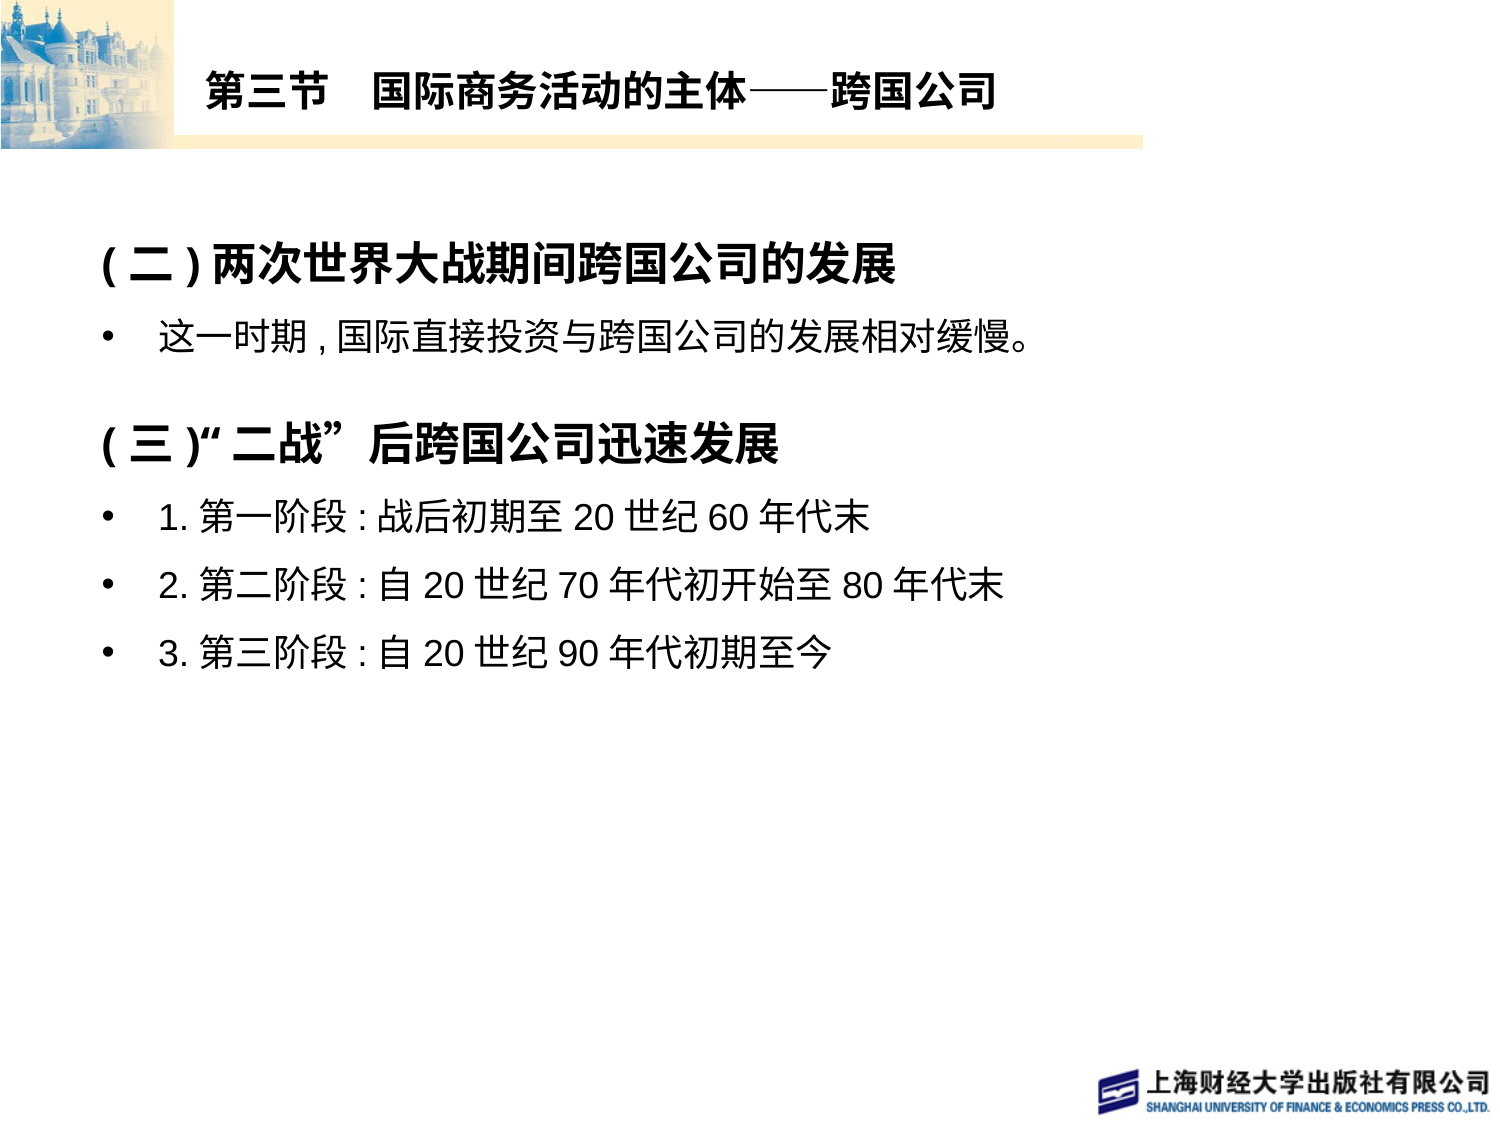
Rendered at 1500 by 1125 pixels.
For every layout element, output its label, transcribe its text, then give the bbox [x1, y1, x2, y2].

title 第三节 国际商务活动的主体——跨国公司 [189, 36, 1262, 143]
picture [1097, 1065, 1494, 1120]
picture [0, 0, 1143, 149]
list (二)两次世界大战期间跨国公司的发展 这一时期,国际直接投资与跨国公司的发展相对缓慢。 (三)“二战”后跨国公司迅速发展 1.第一阶段:战后初期至20世纪60年代末 2.第二阶段:自20世纪70年代初开始至80年代末 3.第三阶段:自20世纪90年代初期至今 [86, 207, 1425, 1071]
